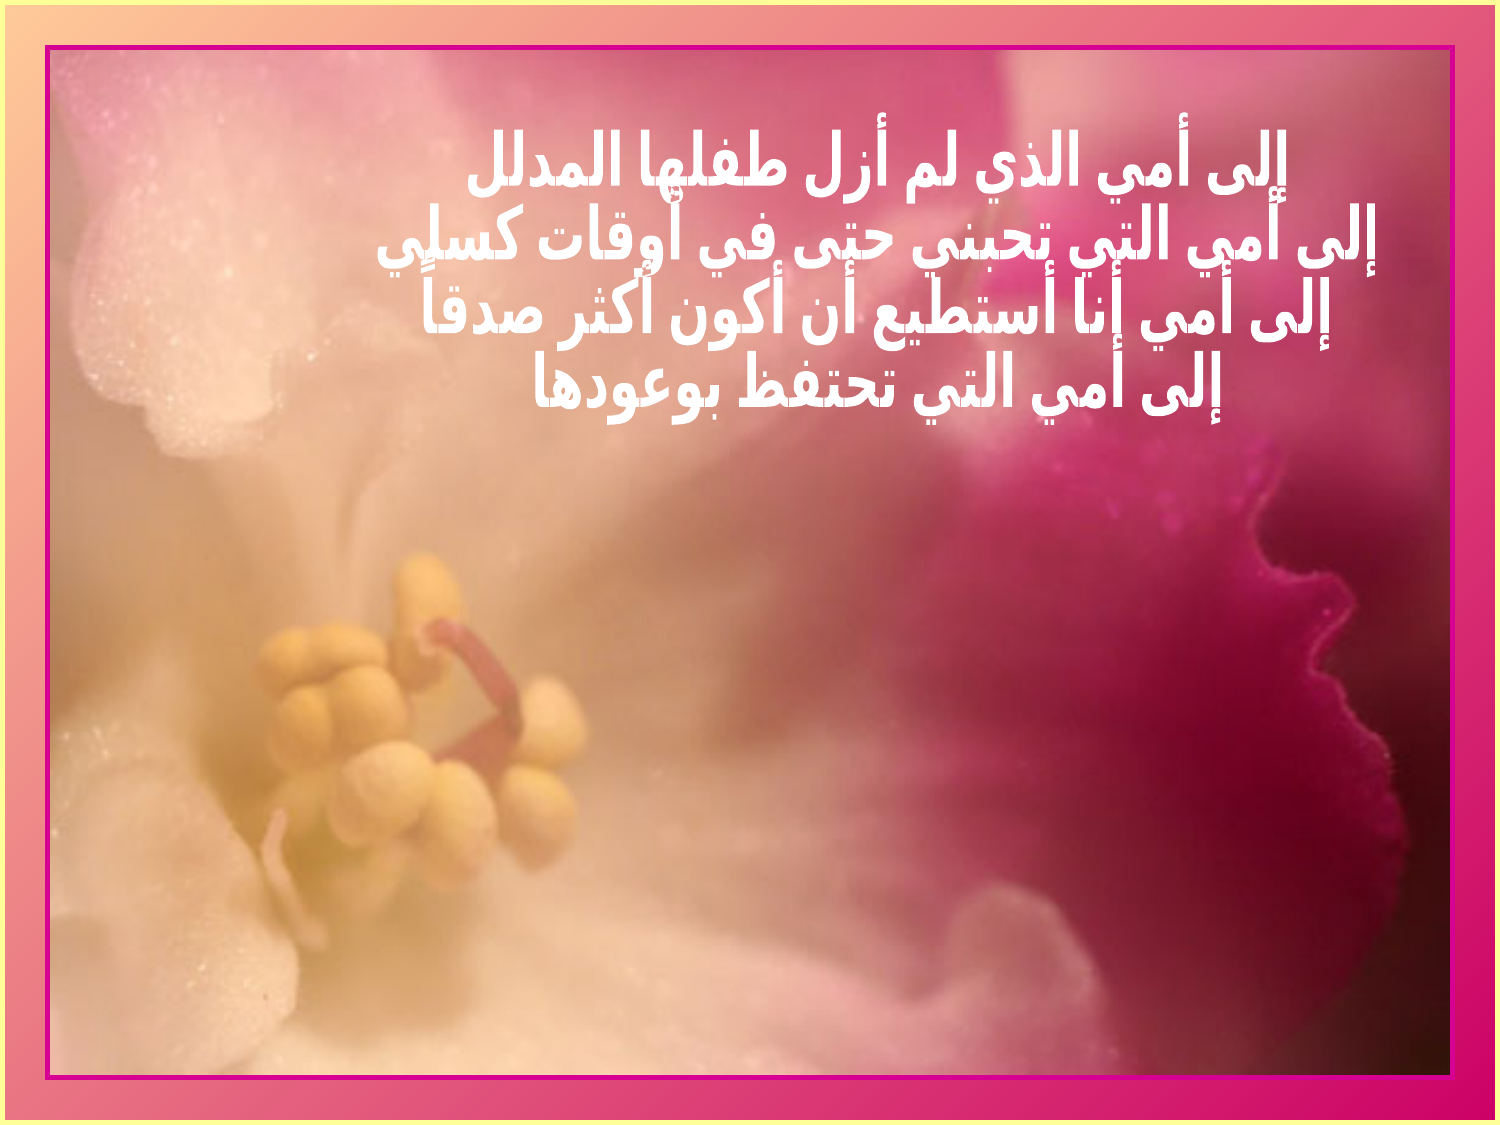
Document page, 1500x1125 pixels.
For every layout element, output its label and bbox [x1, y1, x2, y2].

text_box [0, 0, 1500, 1125]
picture [49, 49, 1451, 1076]
